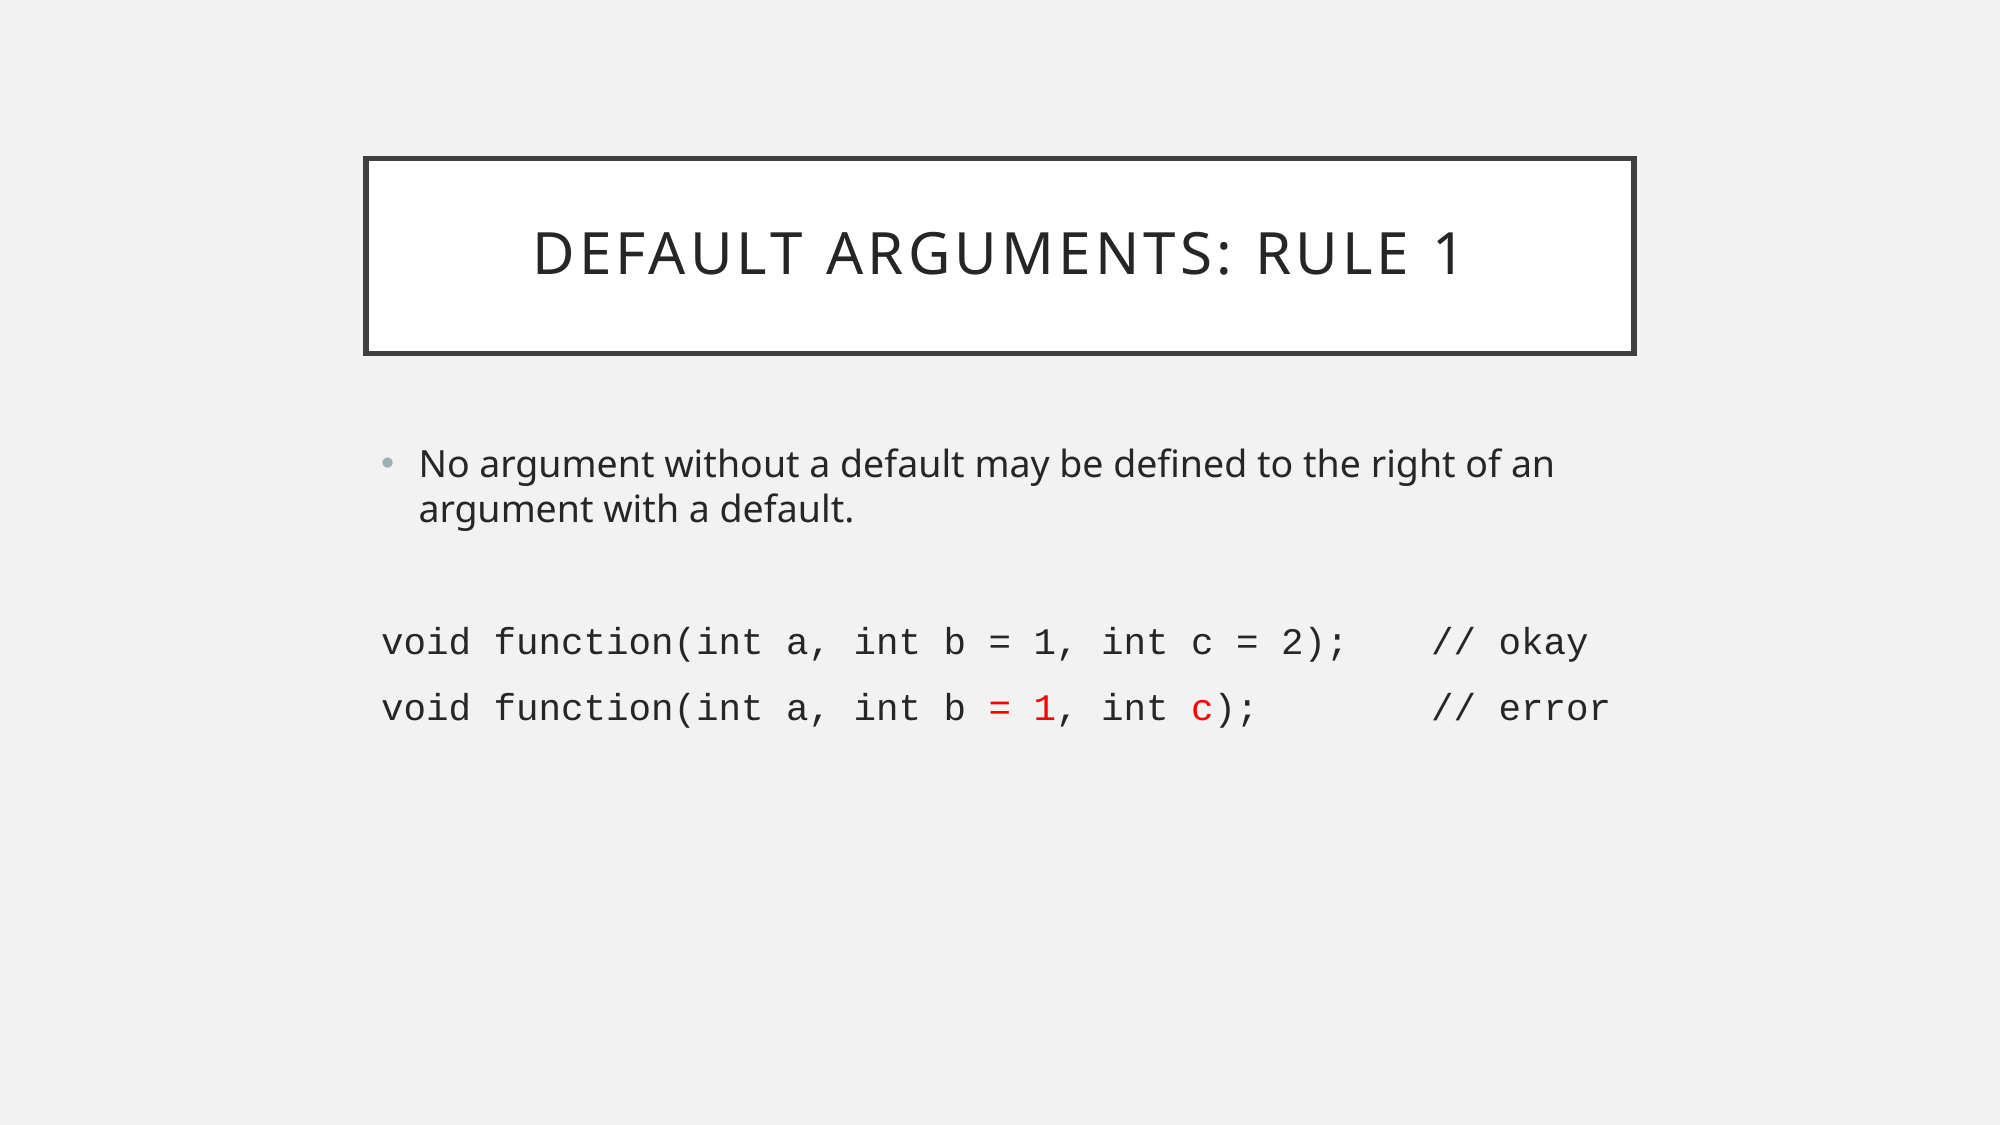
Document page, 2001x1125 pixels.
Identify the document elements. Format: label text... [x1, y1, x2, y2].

title Default Arguments: Rule 1 [363, 156, 1637, 356]
list No argument without a default may be defined to the right of an argument with a default. void function(int a, int b = 1, int c = 2); // okay void function(int a, int b = 1, int c); // error [366, 432, 1634, 942]
